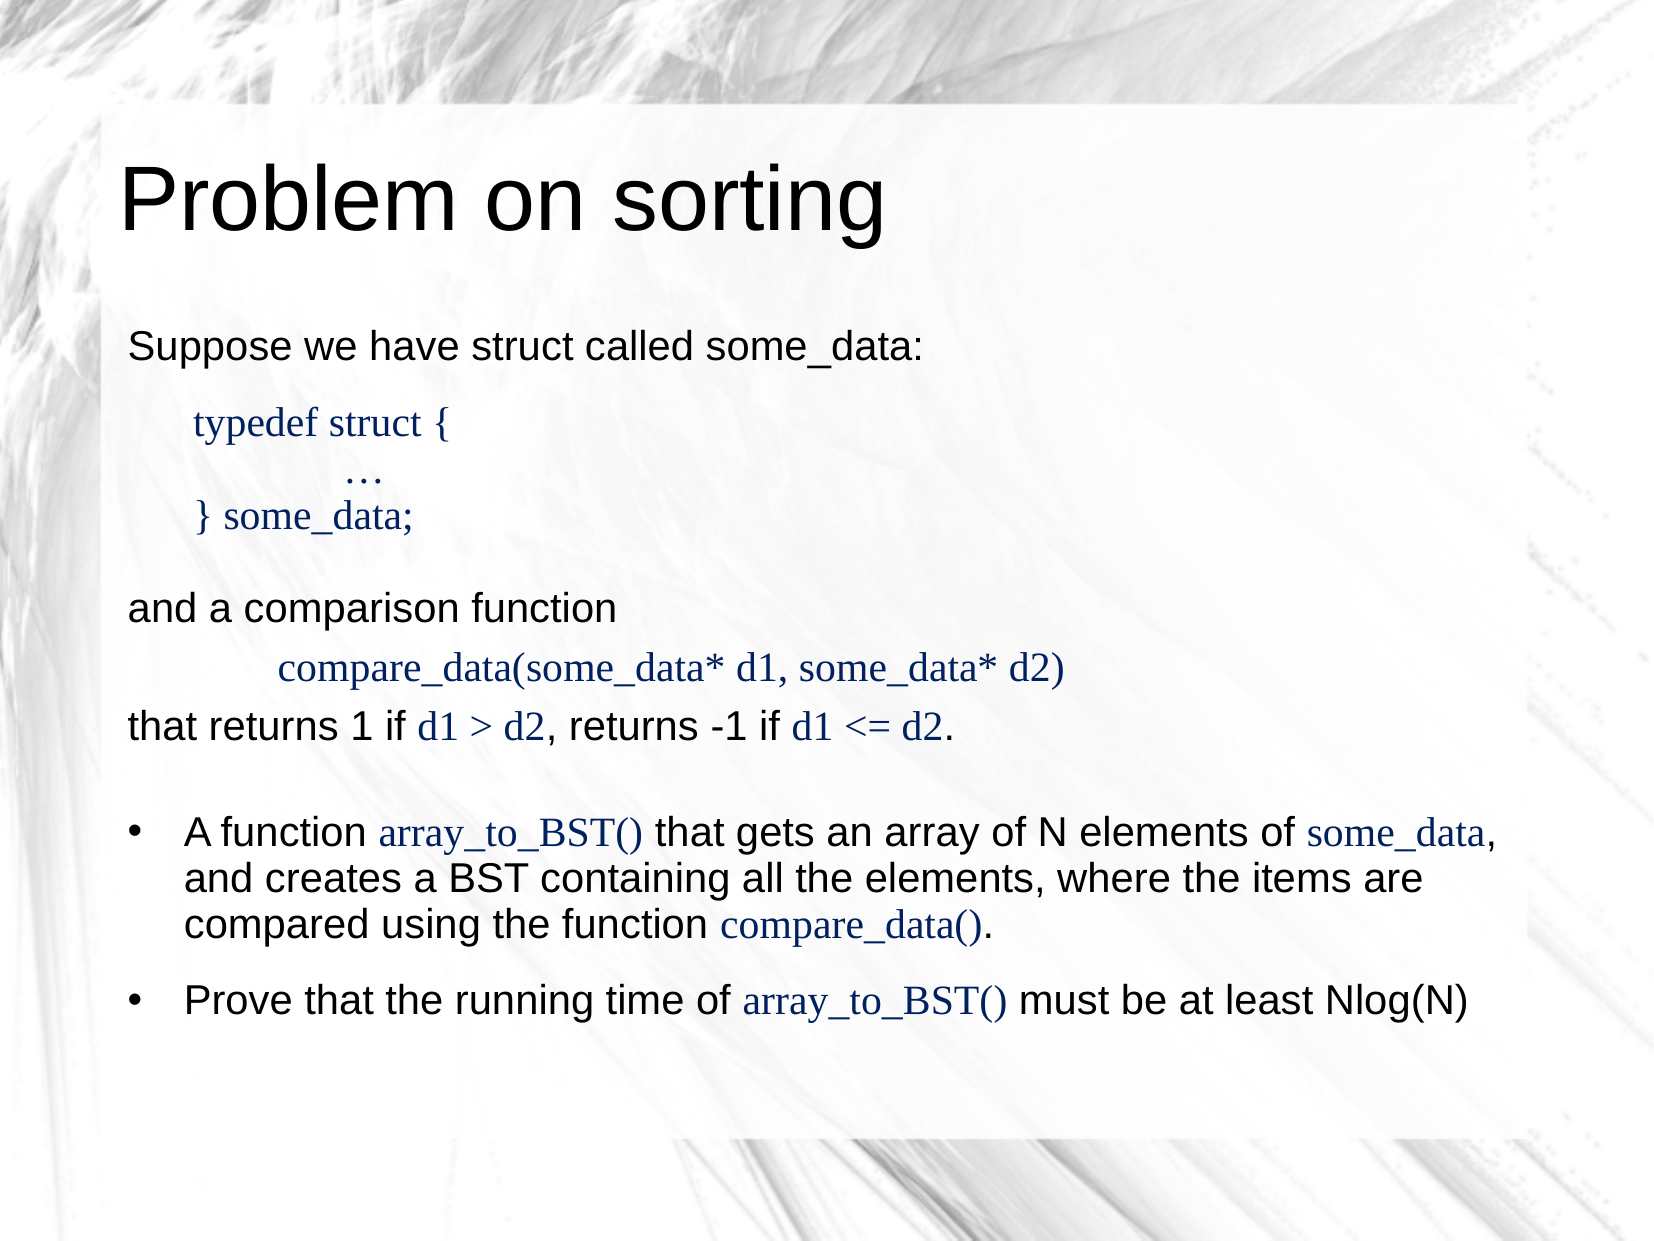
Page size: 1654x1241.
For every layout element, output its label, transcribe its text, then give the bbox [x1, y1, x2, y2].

picture [0, 0, 1654, 1241]
title Problem on sorting [118, 93, 1506, 299]
list Suppose we have struct called some_data: typedef struct { … } some_data; and a comparison function compare_data(some_data* d1, some_data* d2) that returns 1 if d1 > d2, returns -1 if d1 <= d2. A function array_to_BST() that gets an array of N elements of some_data, and creates a BST containing all the elements, where the items are compared using the function compare_data(). Prove that the running time of array_to_BST() must be at least Nlog(N) [118, 319, 1571, 1109]
